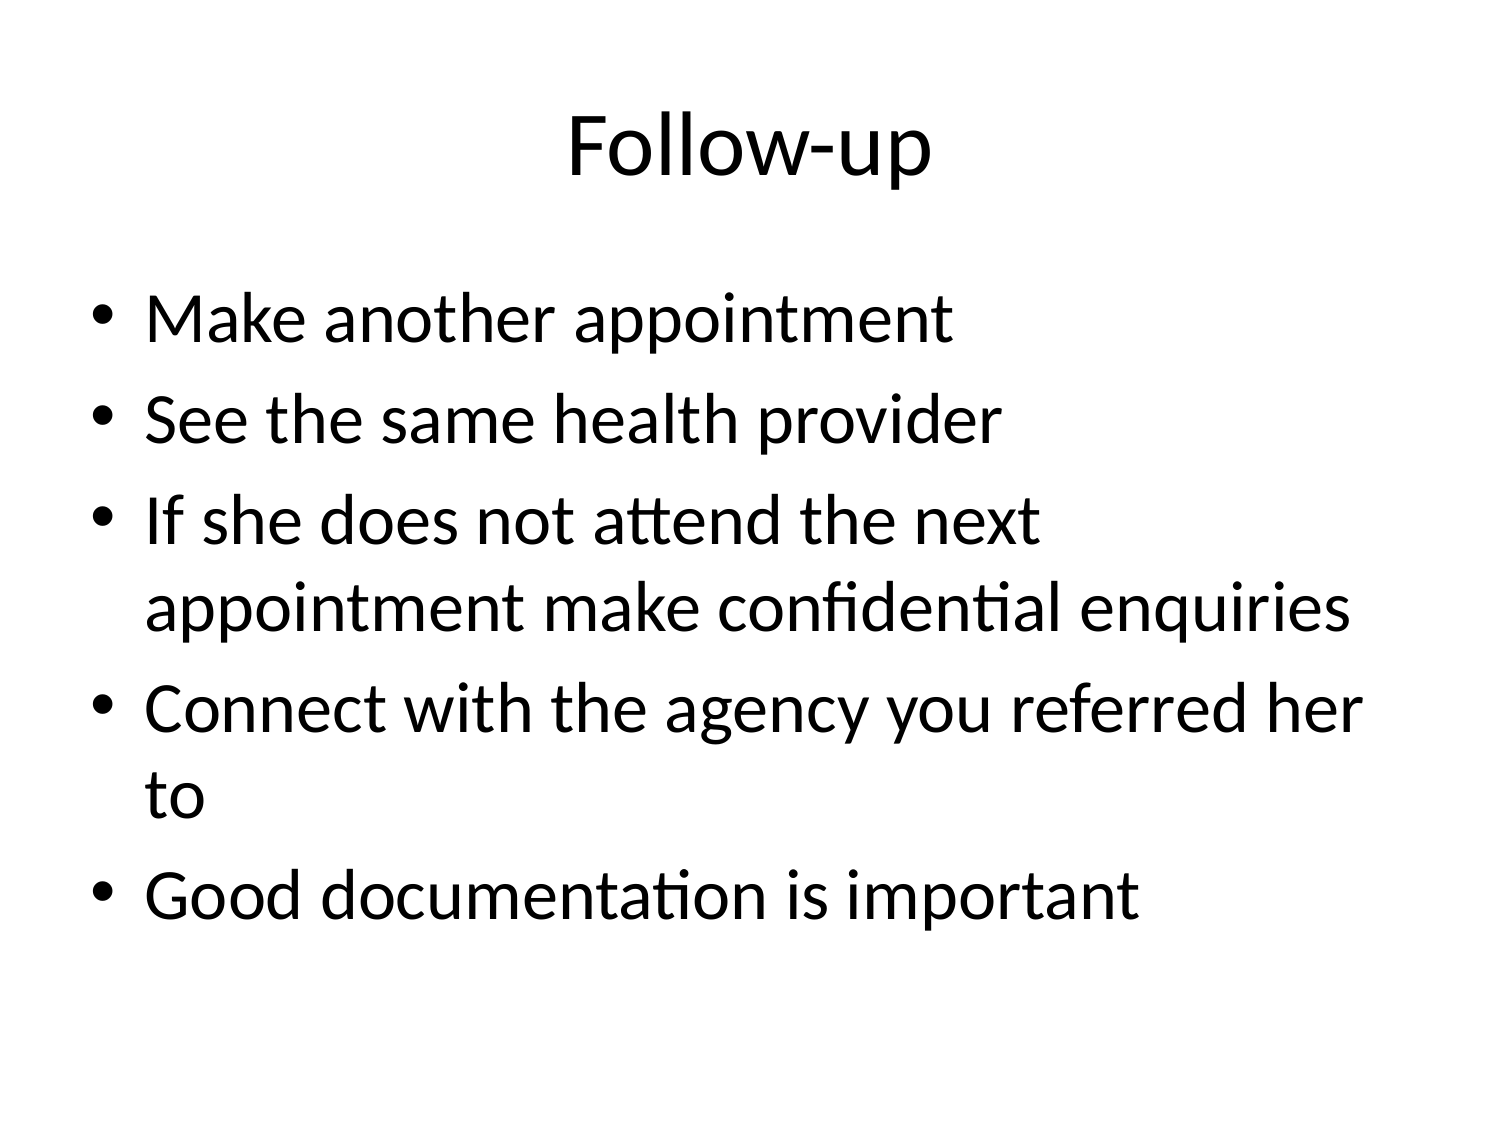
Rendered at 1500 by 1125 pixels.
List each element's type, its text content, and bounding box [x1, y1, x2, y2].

list Make another appointment See the same health provider If she does not attend the next appointment make confidential enquiries Connect with the agency you referred her to Good documentation is important [75, 262, 1425, 946]
title Follow-up [75, 45, 1425, 233]
